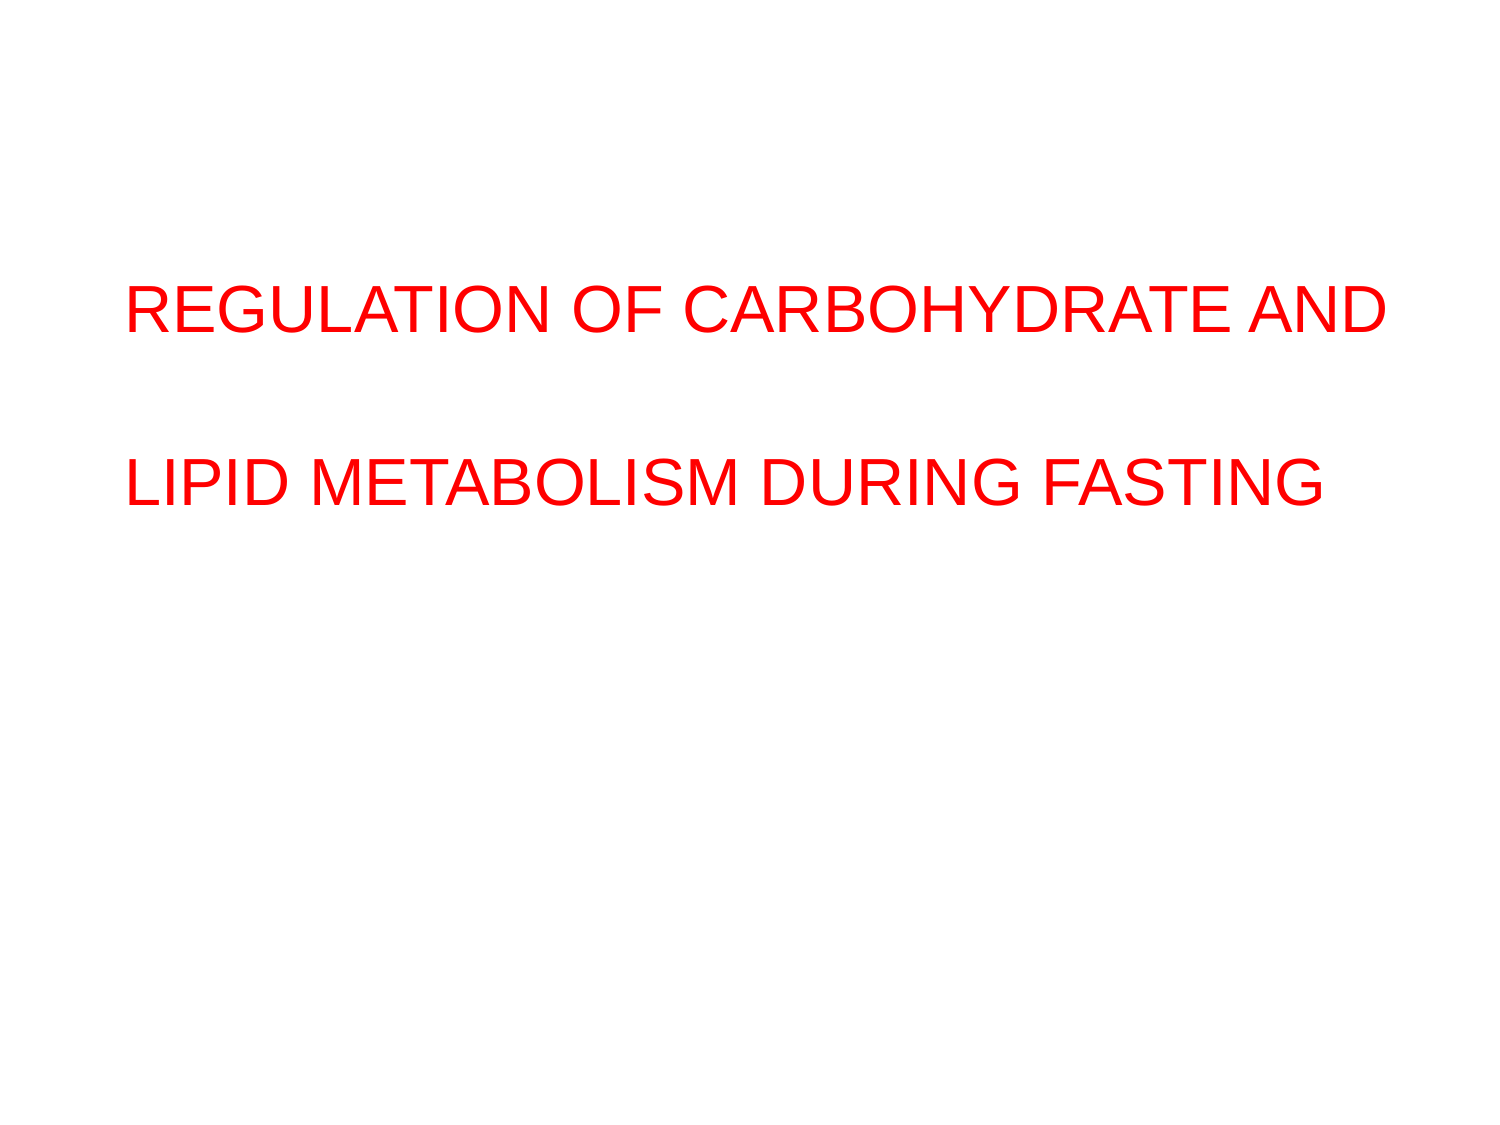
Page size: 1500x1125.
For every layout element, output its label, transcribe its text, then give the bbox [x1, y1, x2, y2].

list REGULATION OF CARBOHYDRATE AND LIPID METABOLISM DURING FASTING [35, 257, 1461, 1001]
